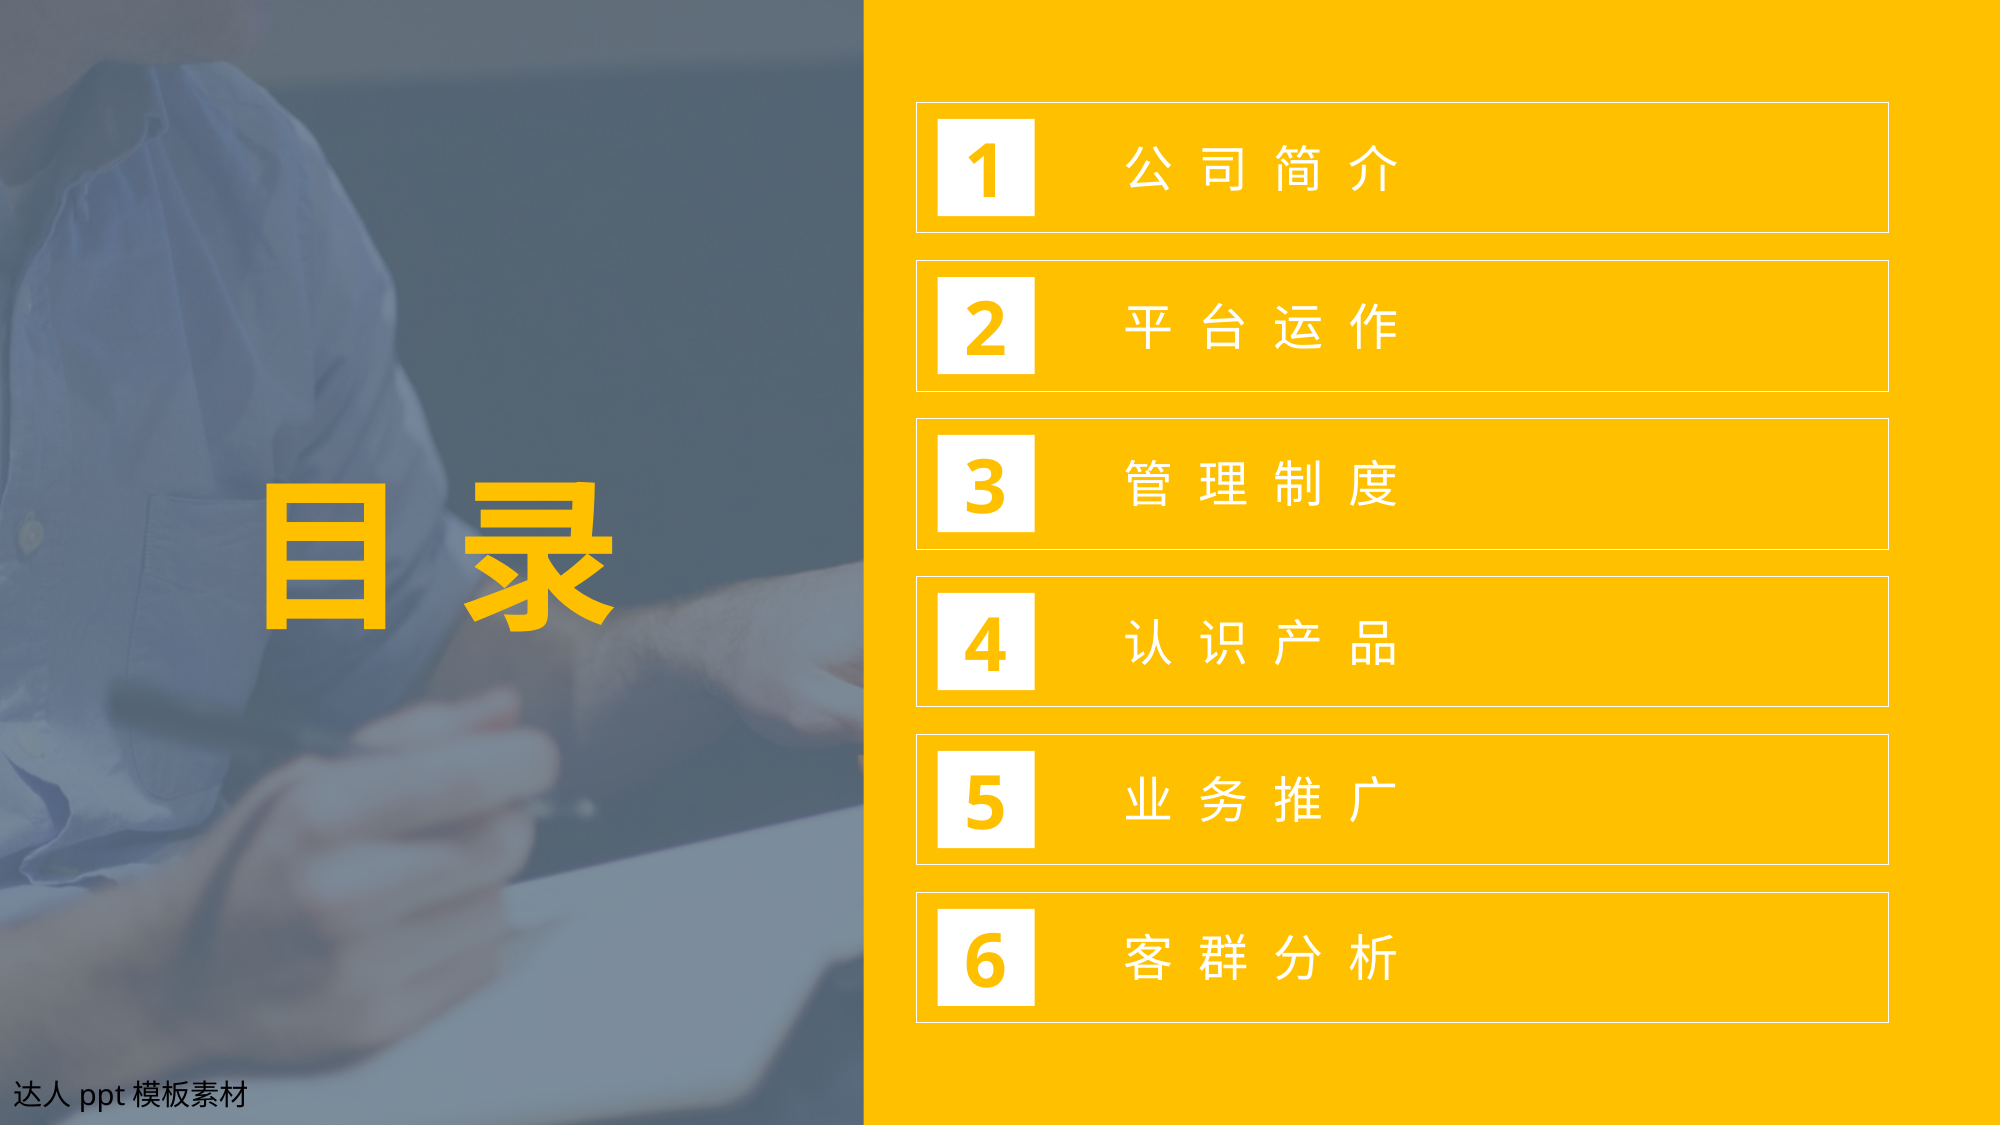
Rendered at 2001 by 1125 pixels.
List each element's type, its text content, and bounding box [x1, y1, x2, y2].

text_box [916, 417, 1890, 550]
text_box 管理制度 [1108, 445, 1414, 521]
text_box 1 [936, 118, 1036, 217]
text_box [916, 575, 1890, 708]
text_box [916, 259, 1890, 392]
text_box 4 [936, 592, 1036, 691]
text_box [916, 891, 1890, 1024]
text_box 5 [936, 750, 1036, 849]
text_box 平台运作 [1108, 287, 1414, 363]
text_box 公司简介 [1108, 129, 1414, 205]
title 目录 [0, 453, 866, 672]
text_box [916, 101, 1890, 234]
text_box 6 [936, 908, 1036, 1007]
text_box 2 [936, 276, 1036, 375]
text_box 客群分析 [1108, 919, 1414, 995]
text_box [916, 733, 1890, 866]
text_box 3 [936, 434, 1036, 533]
text_box 达人ppt模板素材 [0, 1069, 264, 1119]
text_box 业务推广 [1108, 761, 1414, 837]
text_box 认识产品 [1108, 603, 1414, 679]
